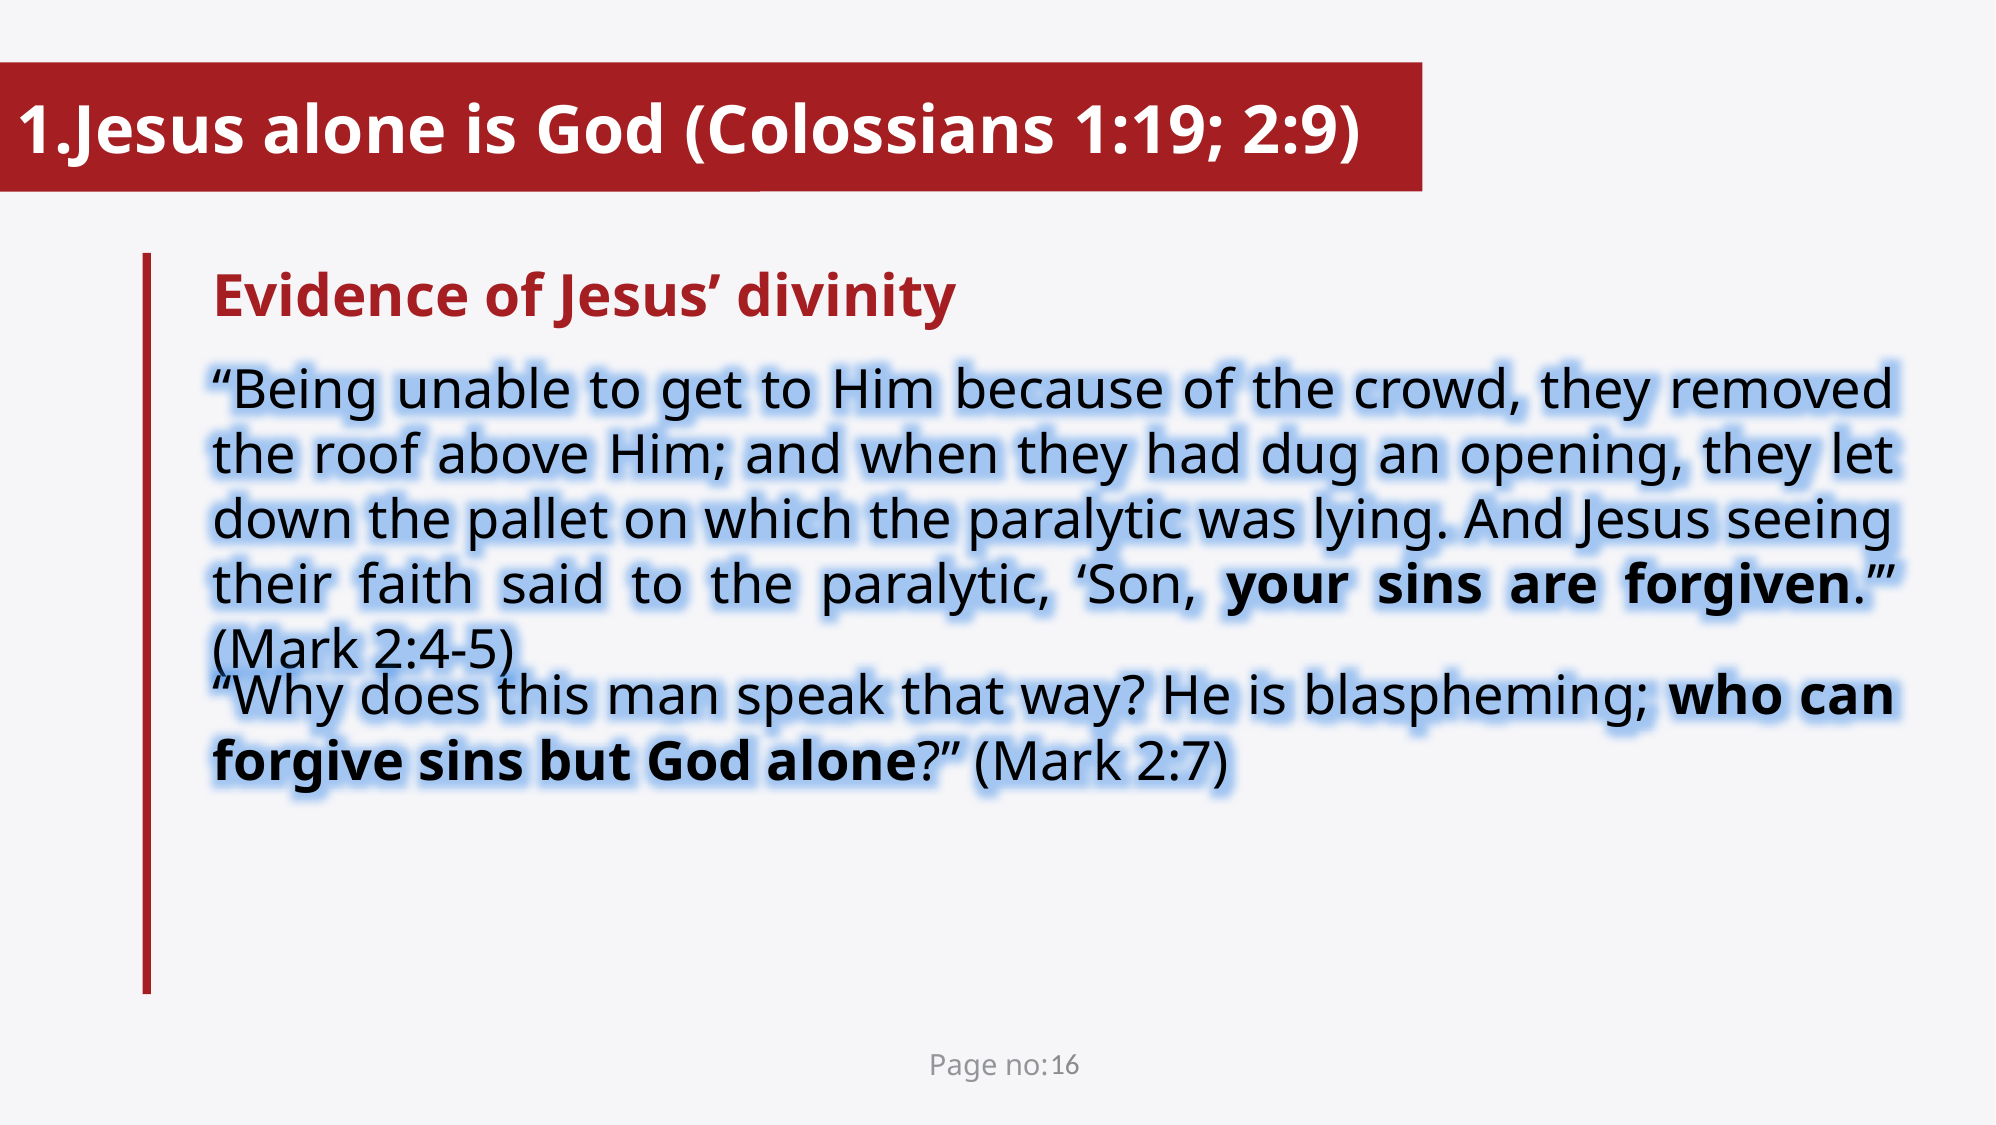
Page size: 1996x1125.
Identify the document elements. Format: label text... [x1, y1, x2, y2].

text_box Evidence of Jesus’ divinity [197, 250, 1510, 336]
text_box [1, 62, 1636, 192]
text_box “Why does this man speak that way? He is blaspheming; who can forgive sins but God alone?” (Mark 2:7) [198, 653, 1911, 799]
text_box “Being unable to get to Him because of the crowd, they removed the roof above Him; and when they had dug an opening, they let down the pallet on which the paralytic was lying. And Jesus seeing their faith said to the paralytic, ‘Son, your sins are forgiven.’” (Mark 2:4-5) [198, 347, 1911, 643]
